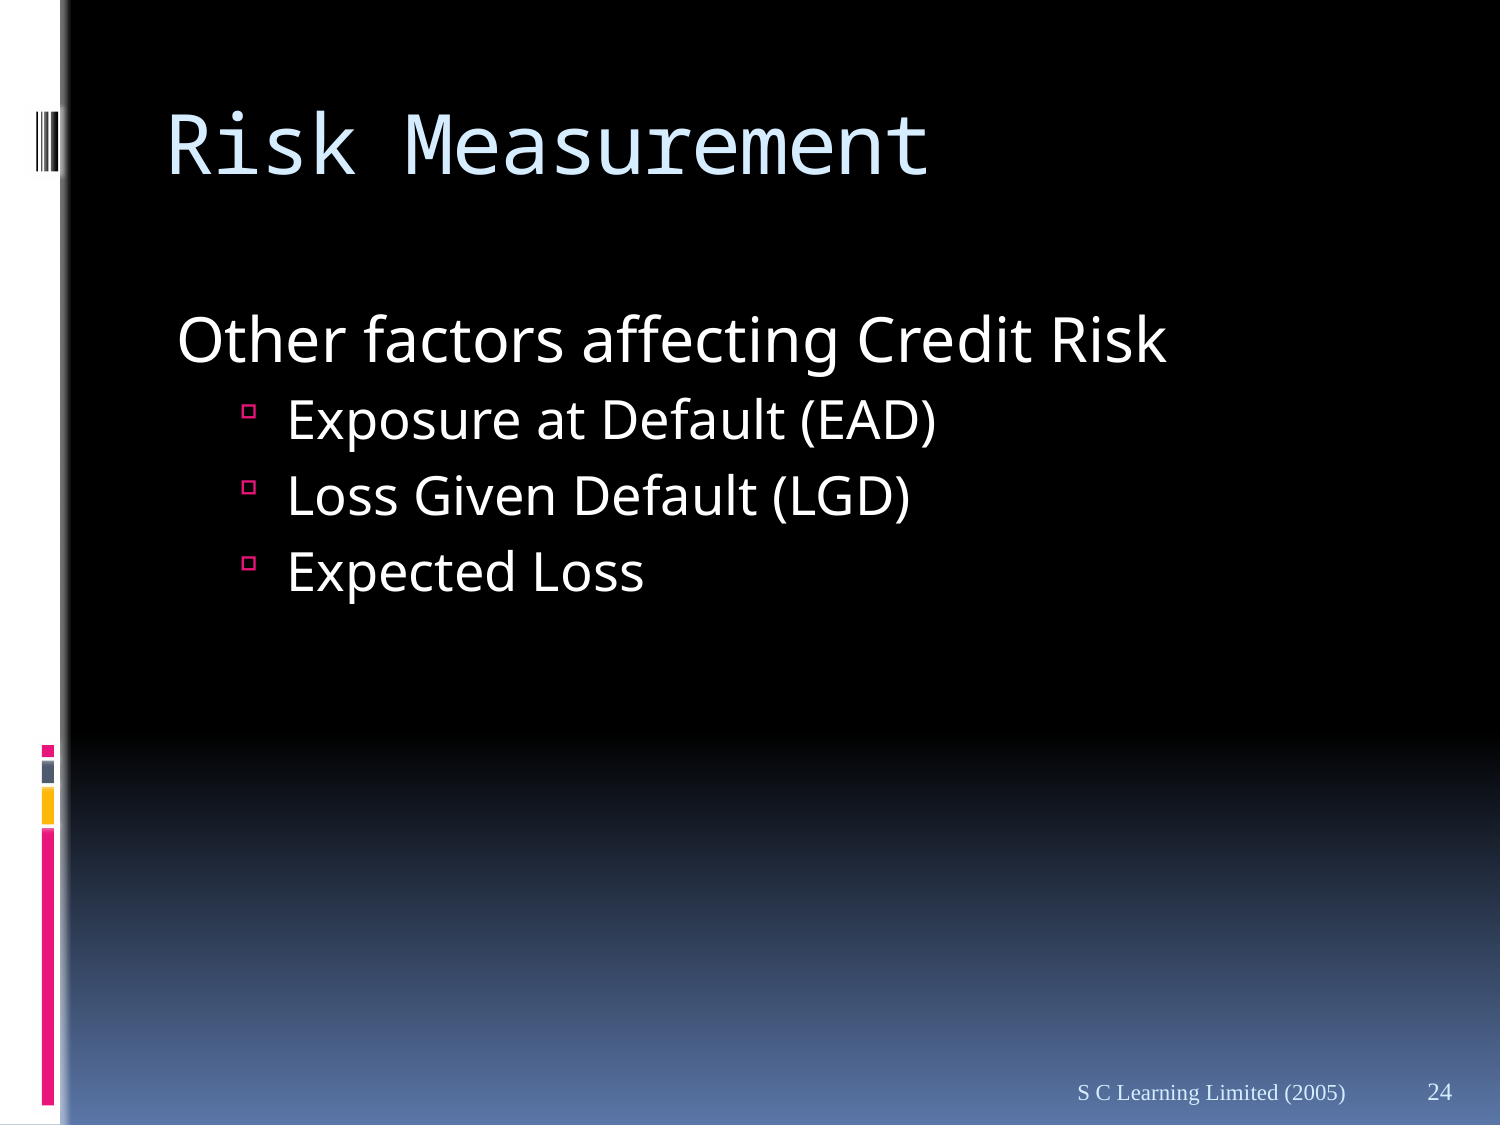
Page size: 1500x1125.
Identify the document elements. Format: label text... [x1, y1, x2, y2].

slide_number S C Learning Limited (2005) [1062, 1052, 1412, 1113]
list Other factors affecting Credit Risk Exposure at Default (EAD) Loss Given Default (LGD) Expected Loss [150, 292, 1425, 1043]
slide_number 24 [1412, 1052, 1488, 1113]
title Risk Measurement [150, 83, 1425, 234]
